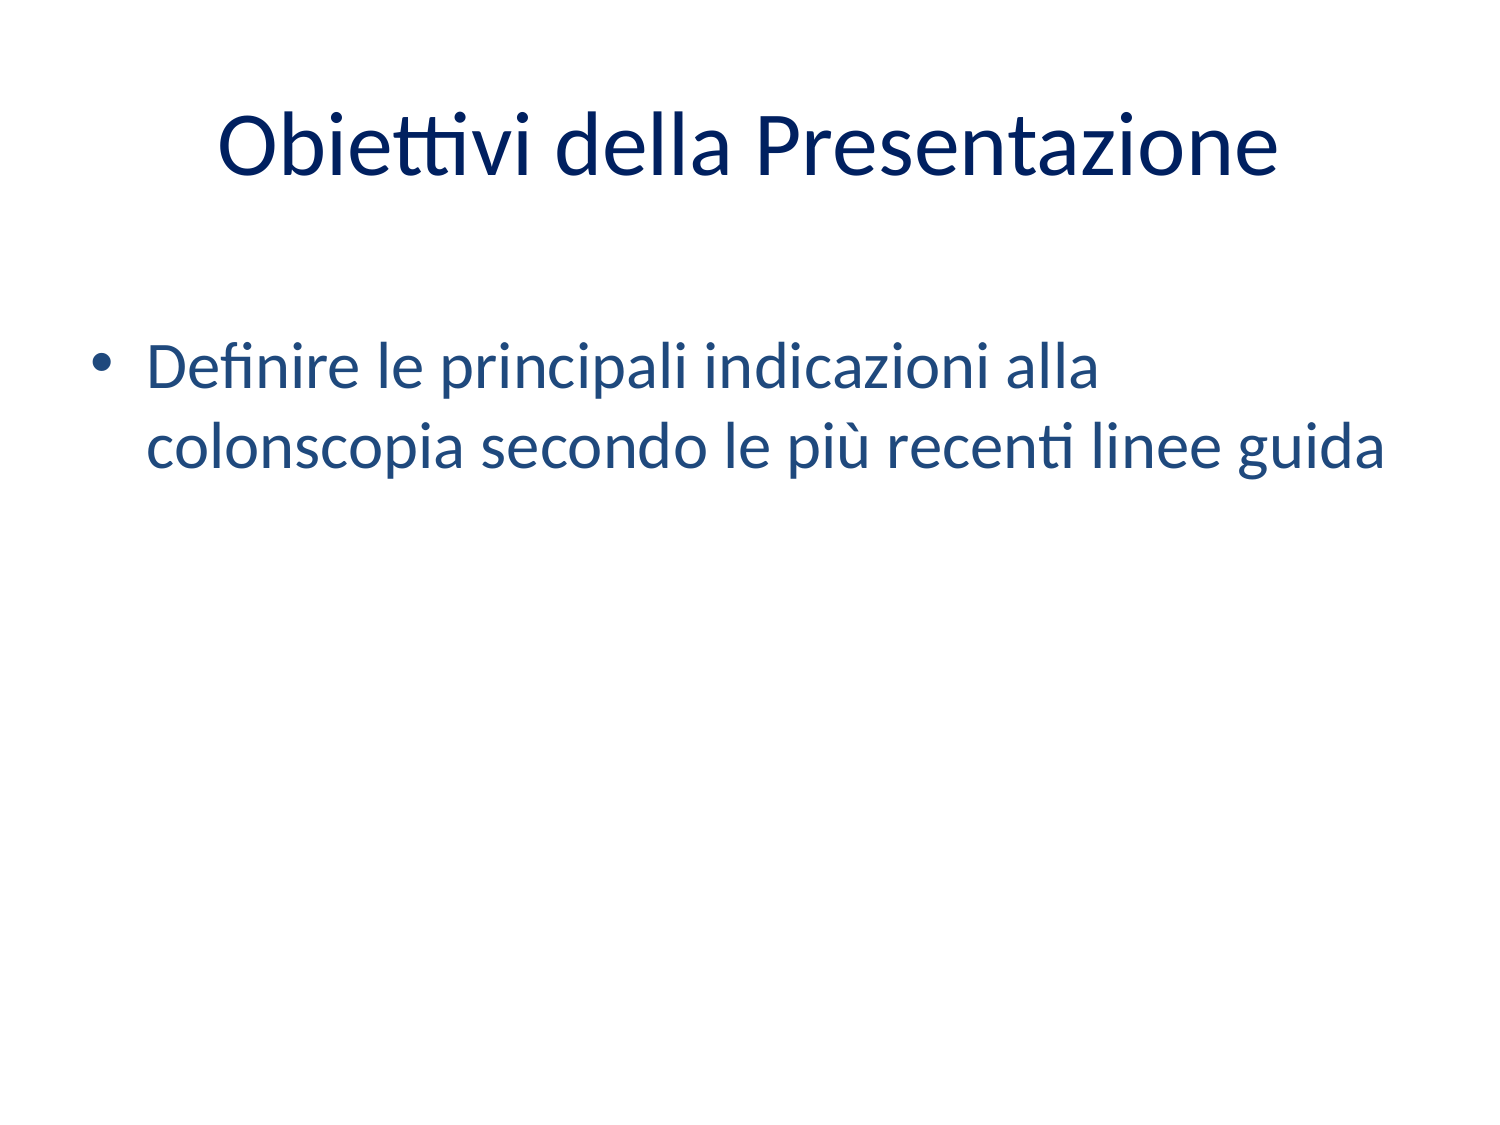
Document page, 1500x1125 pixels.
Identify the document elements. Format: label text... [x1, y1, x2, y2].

list Definire le principali indicazioni alla colonscopia secondo le più recenti linee guida [74, 313, 1426, 791]
title Obiettivi della Presentazione [74, 44, 1426, 233]
